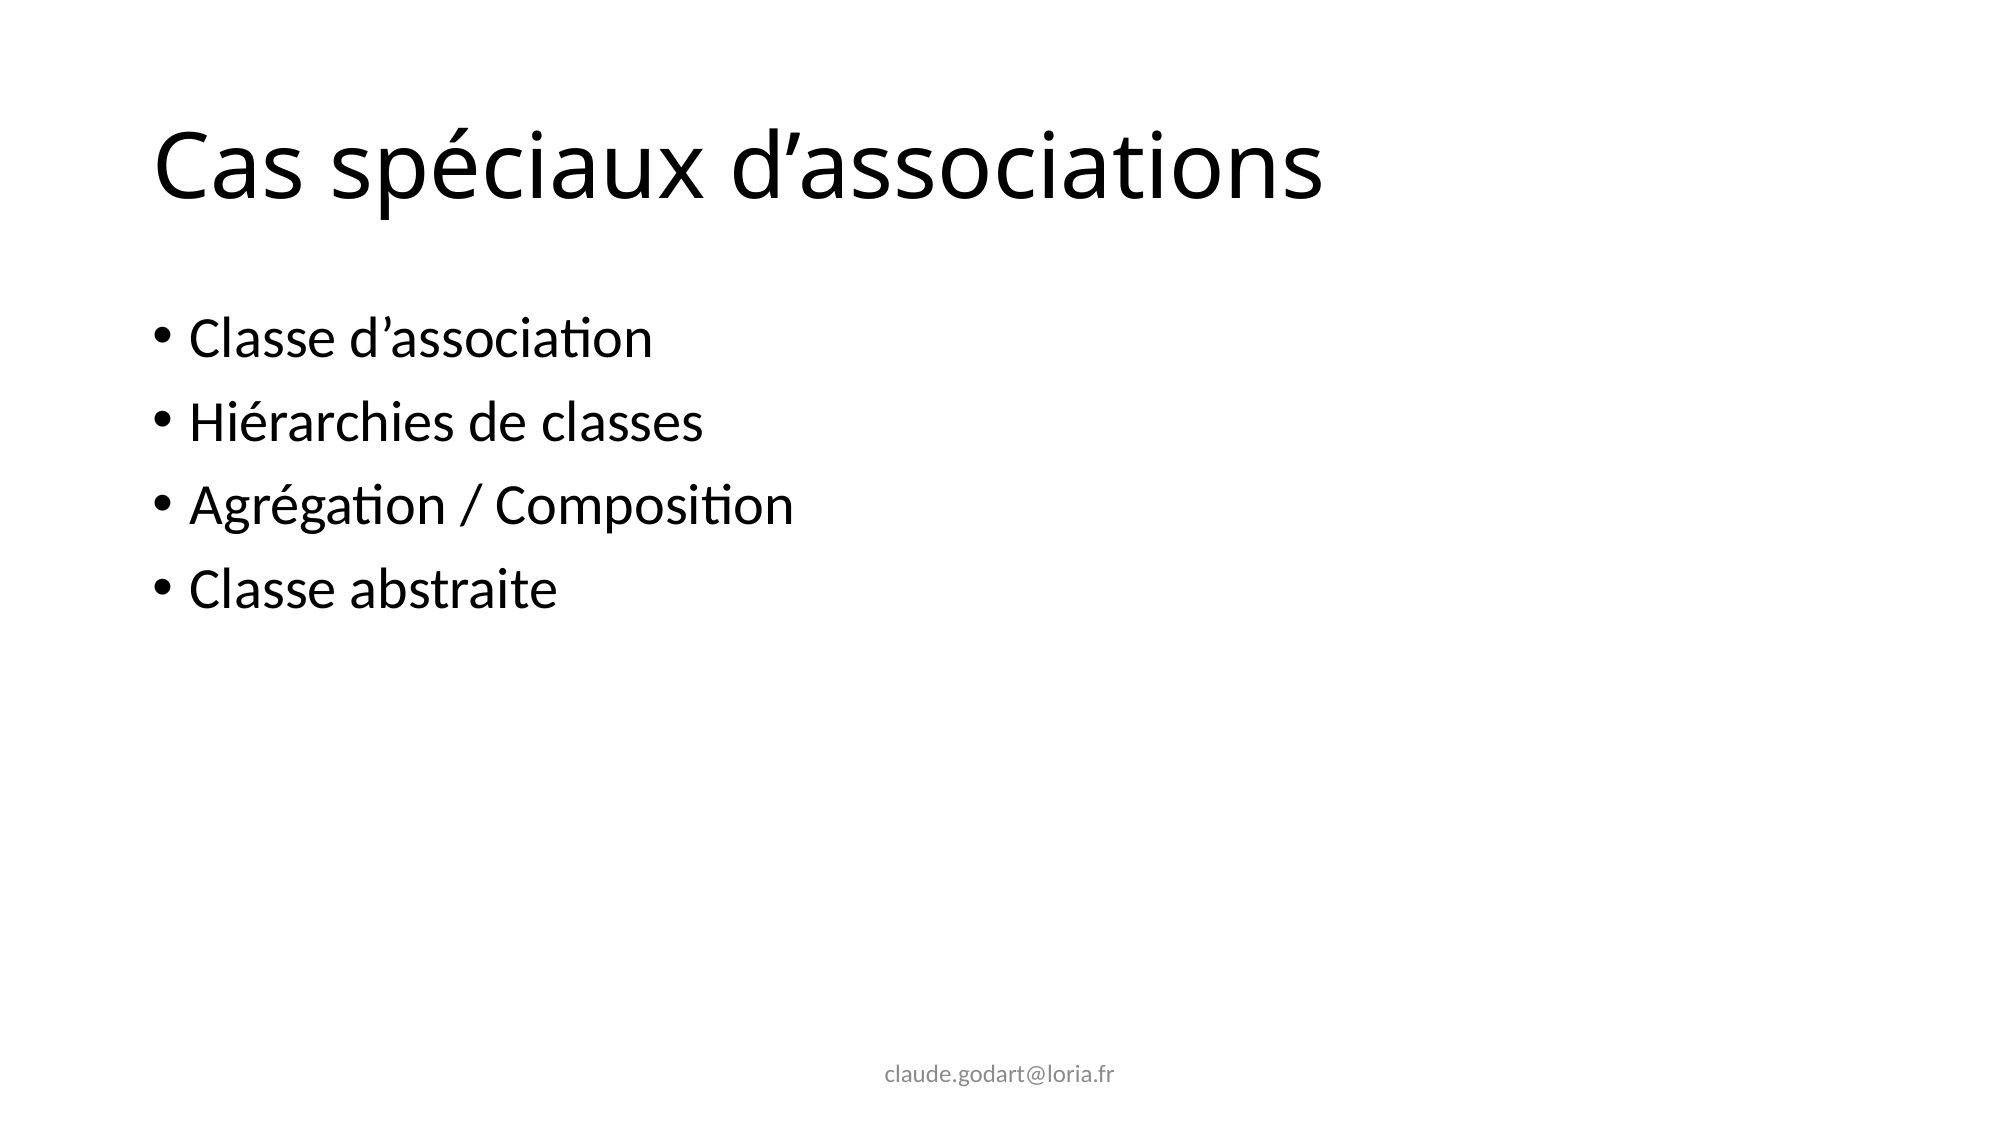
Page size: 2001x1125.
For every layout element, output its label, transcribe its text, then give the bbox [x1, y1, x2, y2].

title Cas spéciaux d’associations [137, 59, 1863, 278]
footer claude.godart@loria.fr [662, 1042, 1338, 1103]
list Classe d’association Hiérarchies de classes Agrégation / Composition Classe abstraite [137, 299, 1863, 1014]
